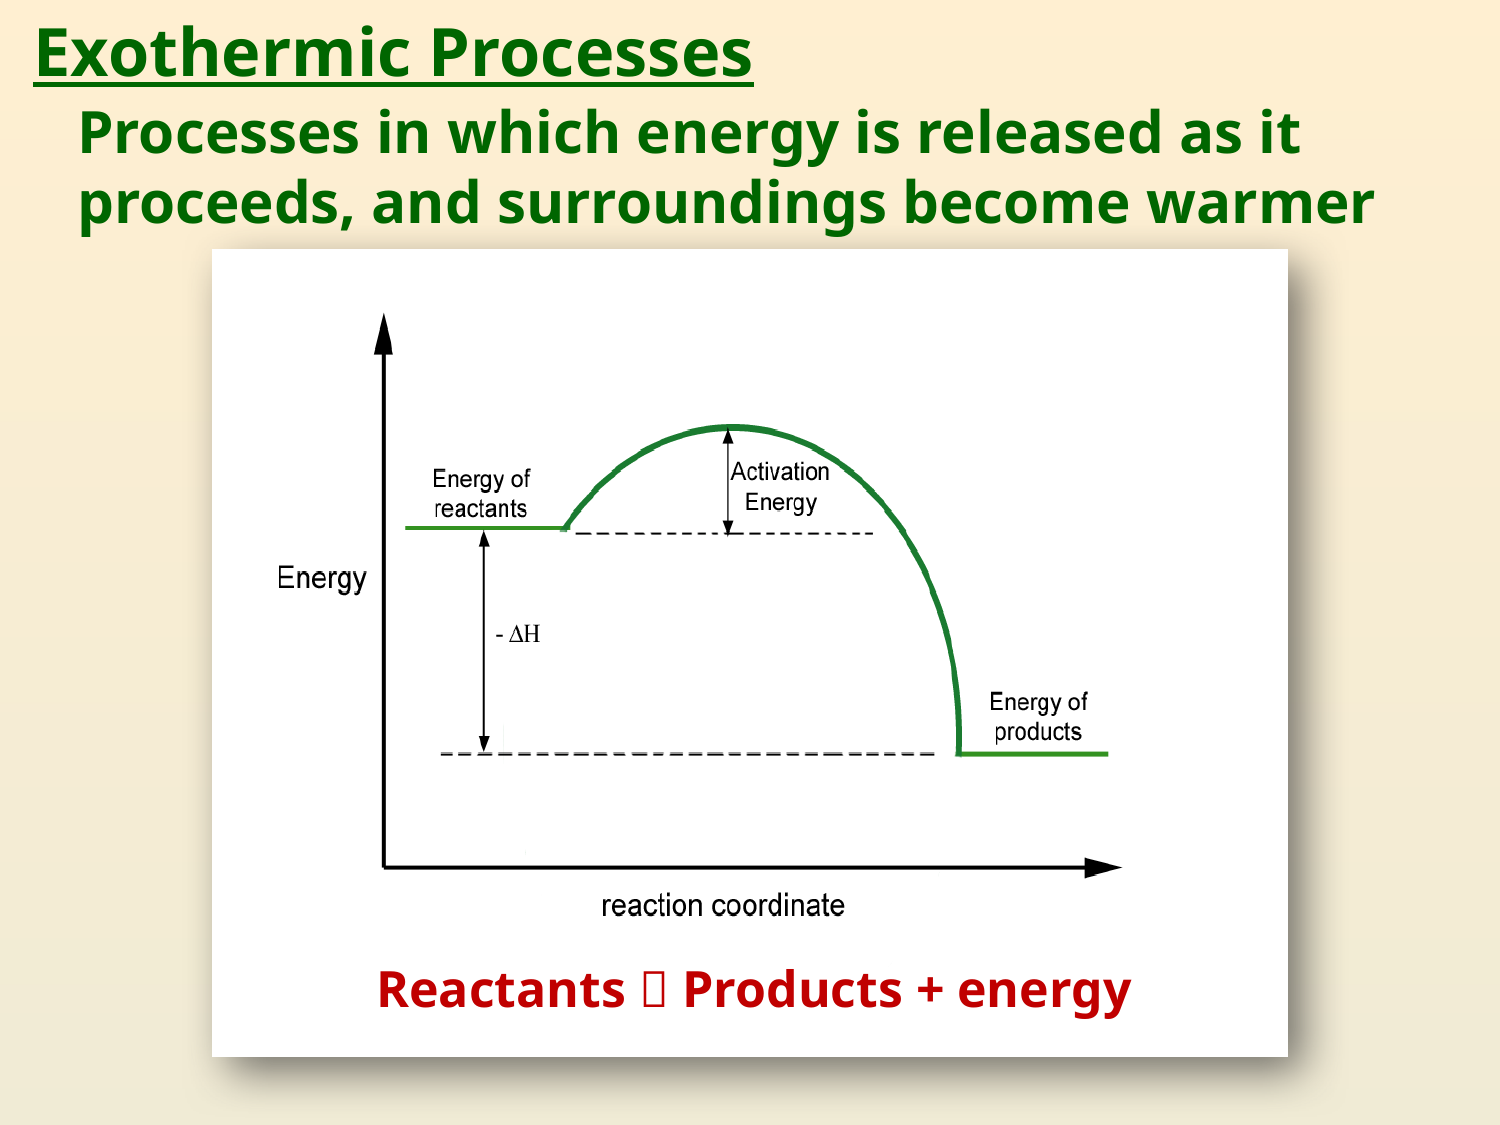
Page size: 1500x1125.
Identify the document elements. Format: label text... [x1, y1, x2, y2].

title Exothermic Processes [0, 0, 788, 101]
text_box Processes in which energy is released as it proceeds, and surroundings become warmer [62, 87, 1450, 243]
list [212, 249, 1288, 1057]
